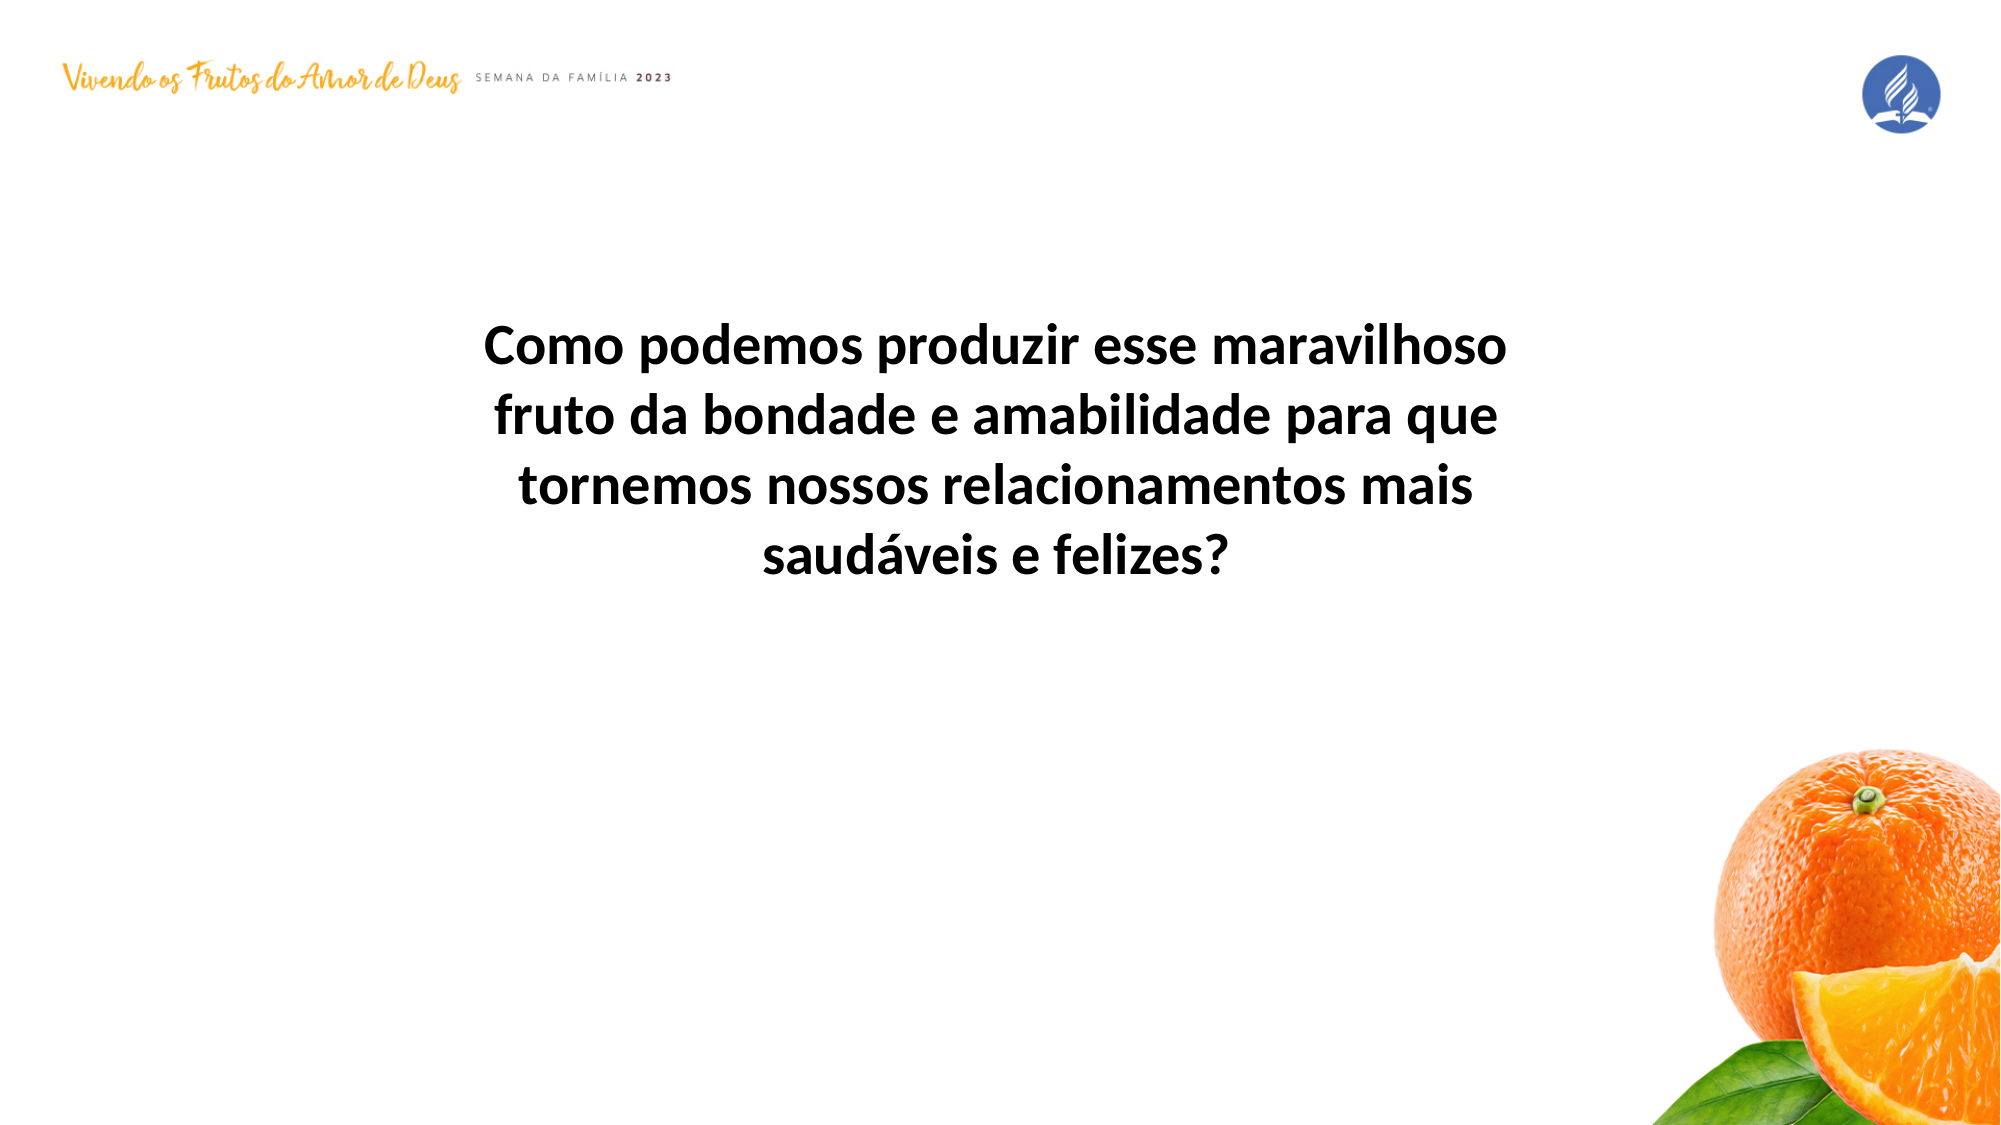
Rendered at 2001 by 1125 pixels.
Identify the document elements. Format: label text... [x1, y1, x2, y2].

text_box Como podemos produzir esse maravilhoso fruto da bondade e amabilidade para que tornemos nossos relacionamentos mais saudáveis e felizes? [442, 298, 1558, 594]
picture [0, 0, 2001, 1125]
